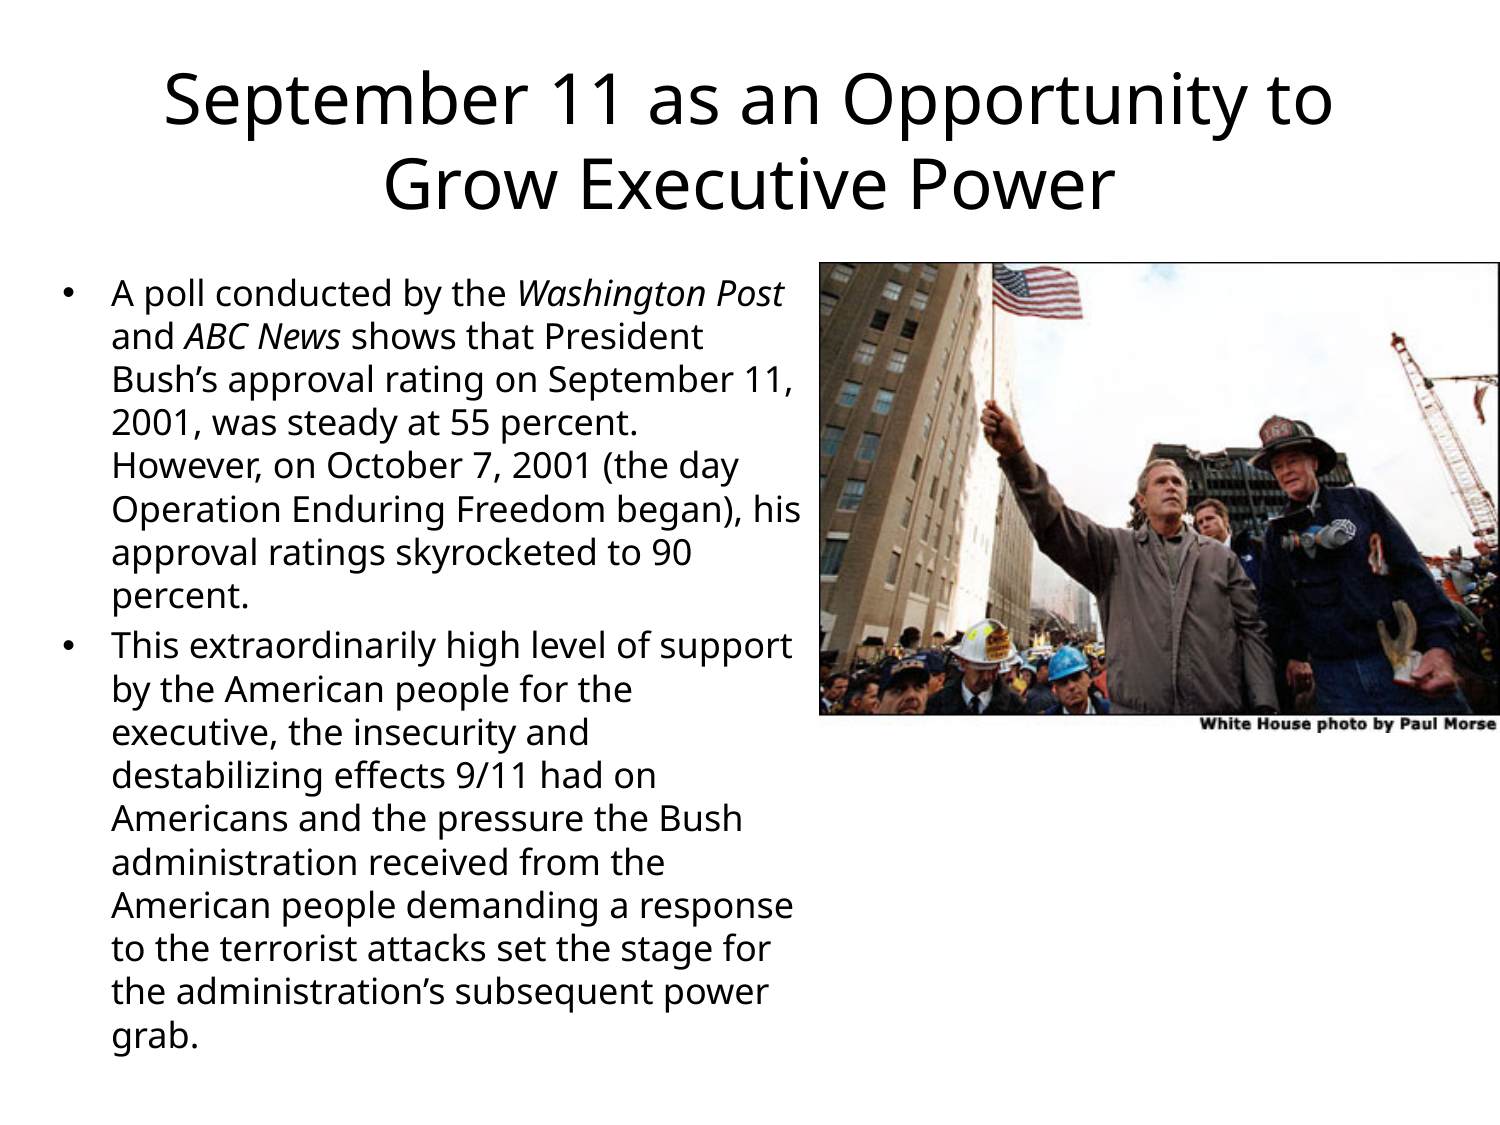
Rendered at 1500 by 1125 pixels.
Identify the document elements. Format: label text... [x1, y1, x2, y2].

list A poll conducted by the Washington Post and ABC News shows that President Bush’s approval rating on September 11, 2001, was steady at 55 percent. However, on October 7, 2001 (the day Operation Enduring Freedom began), his approval ratings skyrocketed to 90 percent. This extraordinarily high level of support by the American people for the executive, the insecurity and destabilizing effects 9/11 had on Americans and the pressure the Bush administration received from the American people demanding a response to the terrorist attacks set the stage for the administration’s subsequent power grab. [47, 262, 820, 1075]
picture [818, 262, 1500, 733]
title September 11 as an Opportunity to Grow Executive Power [75, 45, 1425, 233]
